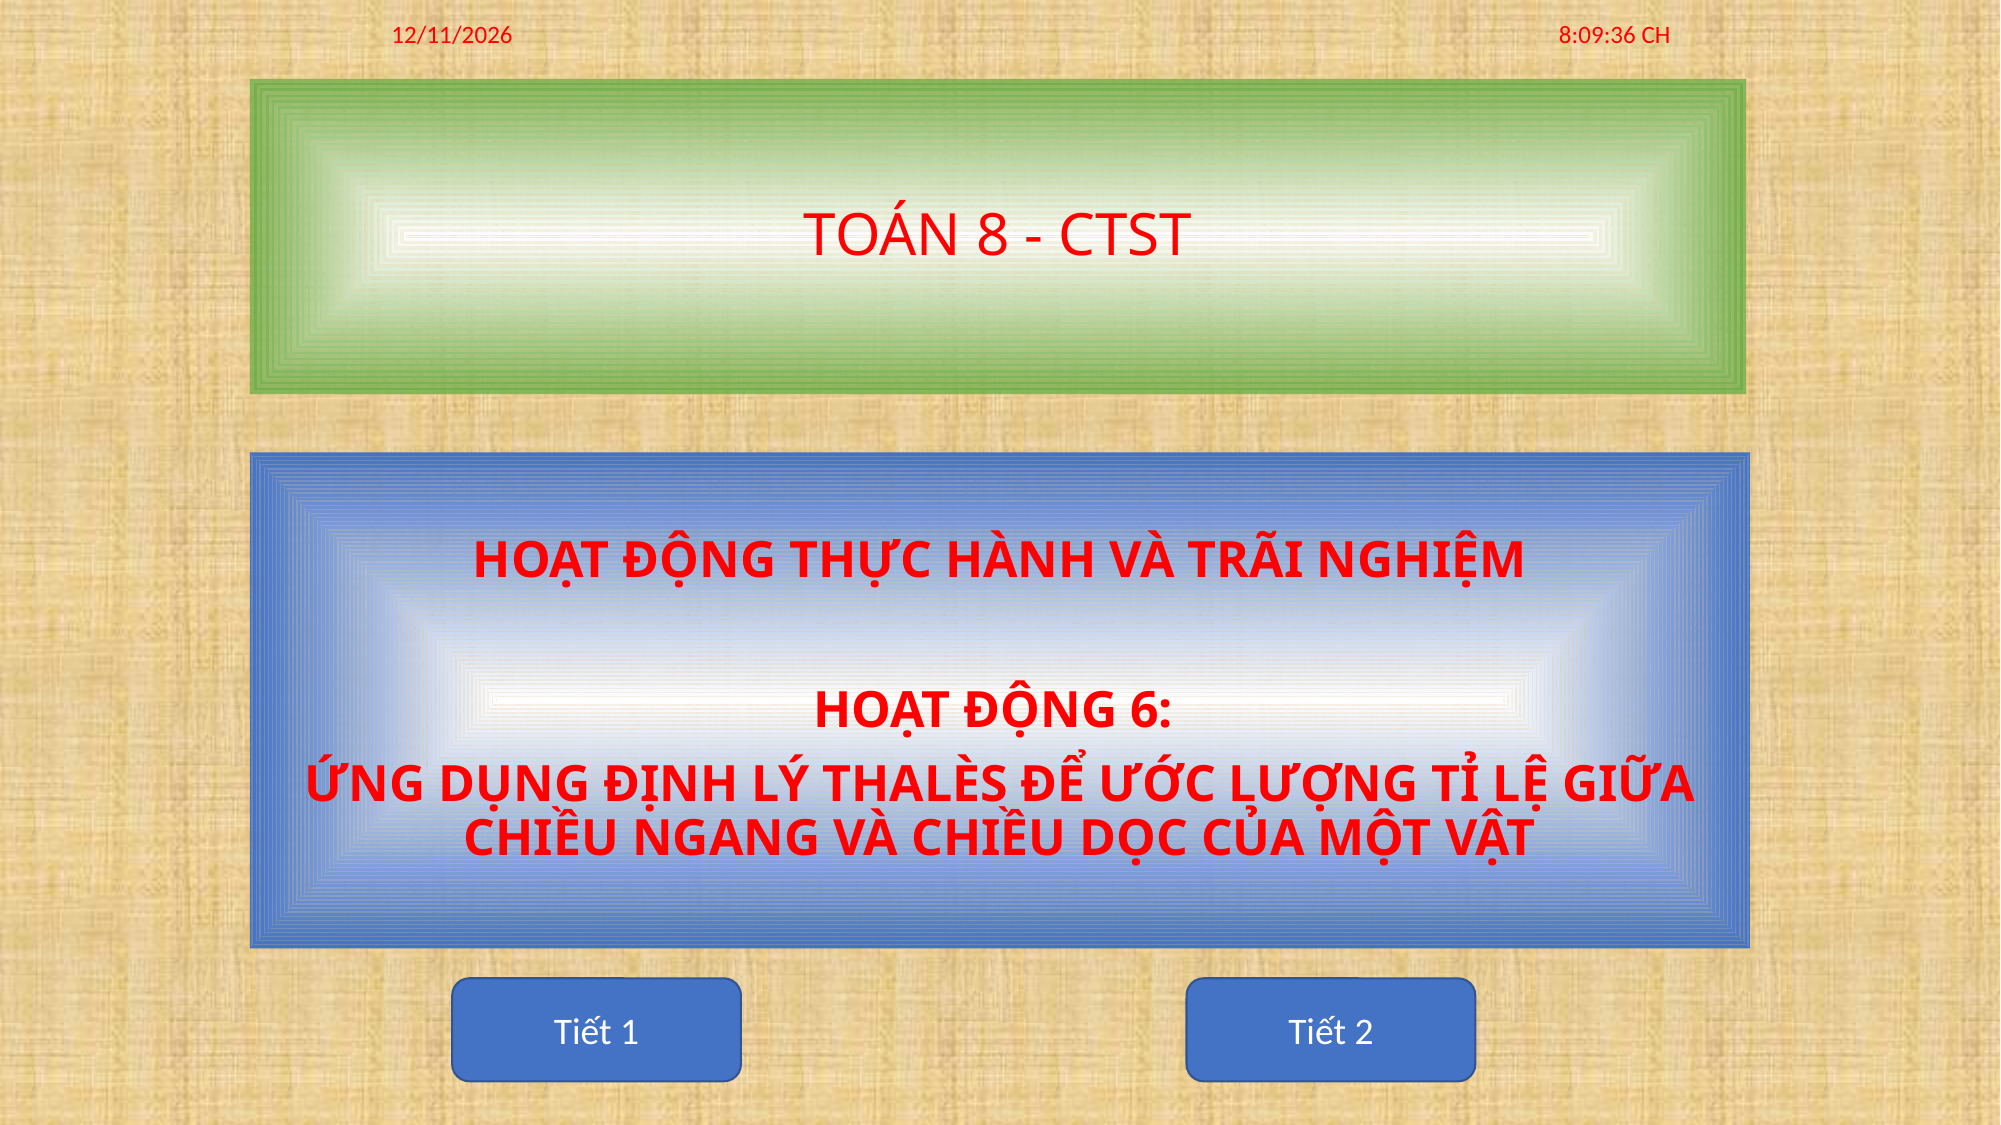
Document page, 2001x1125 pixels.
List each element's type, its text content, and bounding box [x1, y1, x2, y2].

footer 8:09:36 CH [1277, 3, 1953, 64]
text_box Tiết 1 [451, 977, 742, 1083]
picture [0, 0, 2001, 1125]
text_box Tiết 2 [1185, 977, 1477, 1083]
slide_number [227, 3, 678, 64]
title TOÁN 8 - CTST [249, 78, 1747, 395]
subtitle HOẠT ĐỘNG THỰC HÀNH VÀ TRÃI NGHIỆM HOẠT ĐỘNG 6: ỨNG DỤNG ĐỊNH LÝ THALÈS ĐỂ ƯỚC LƯỢNG TỈ LỆ GIỮA CHIỀU NGANG VÀ CHIỀU DỌC CỦA MỘT VẬT [249, 452, 1750, 949]
